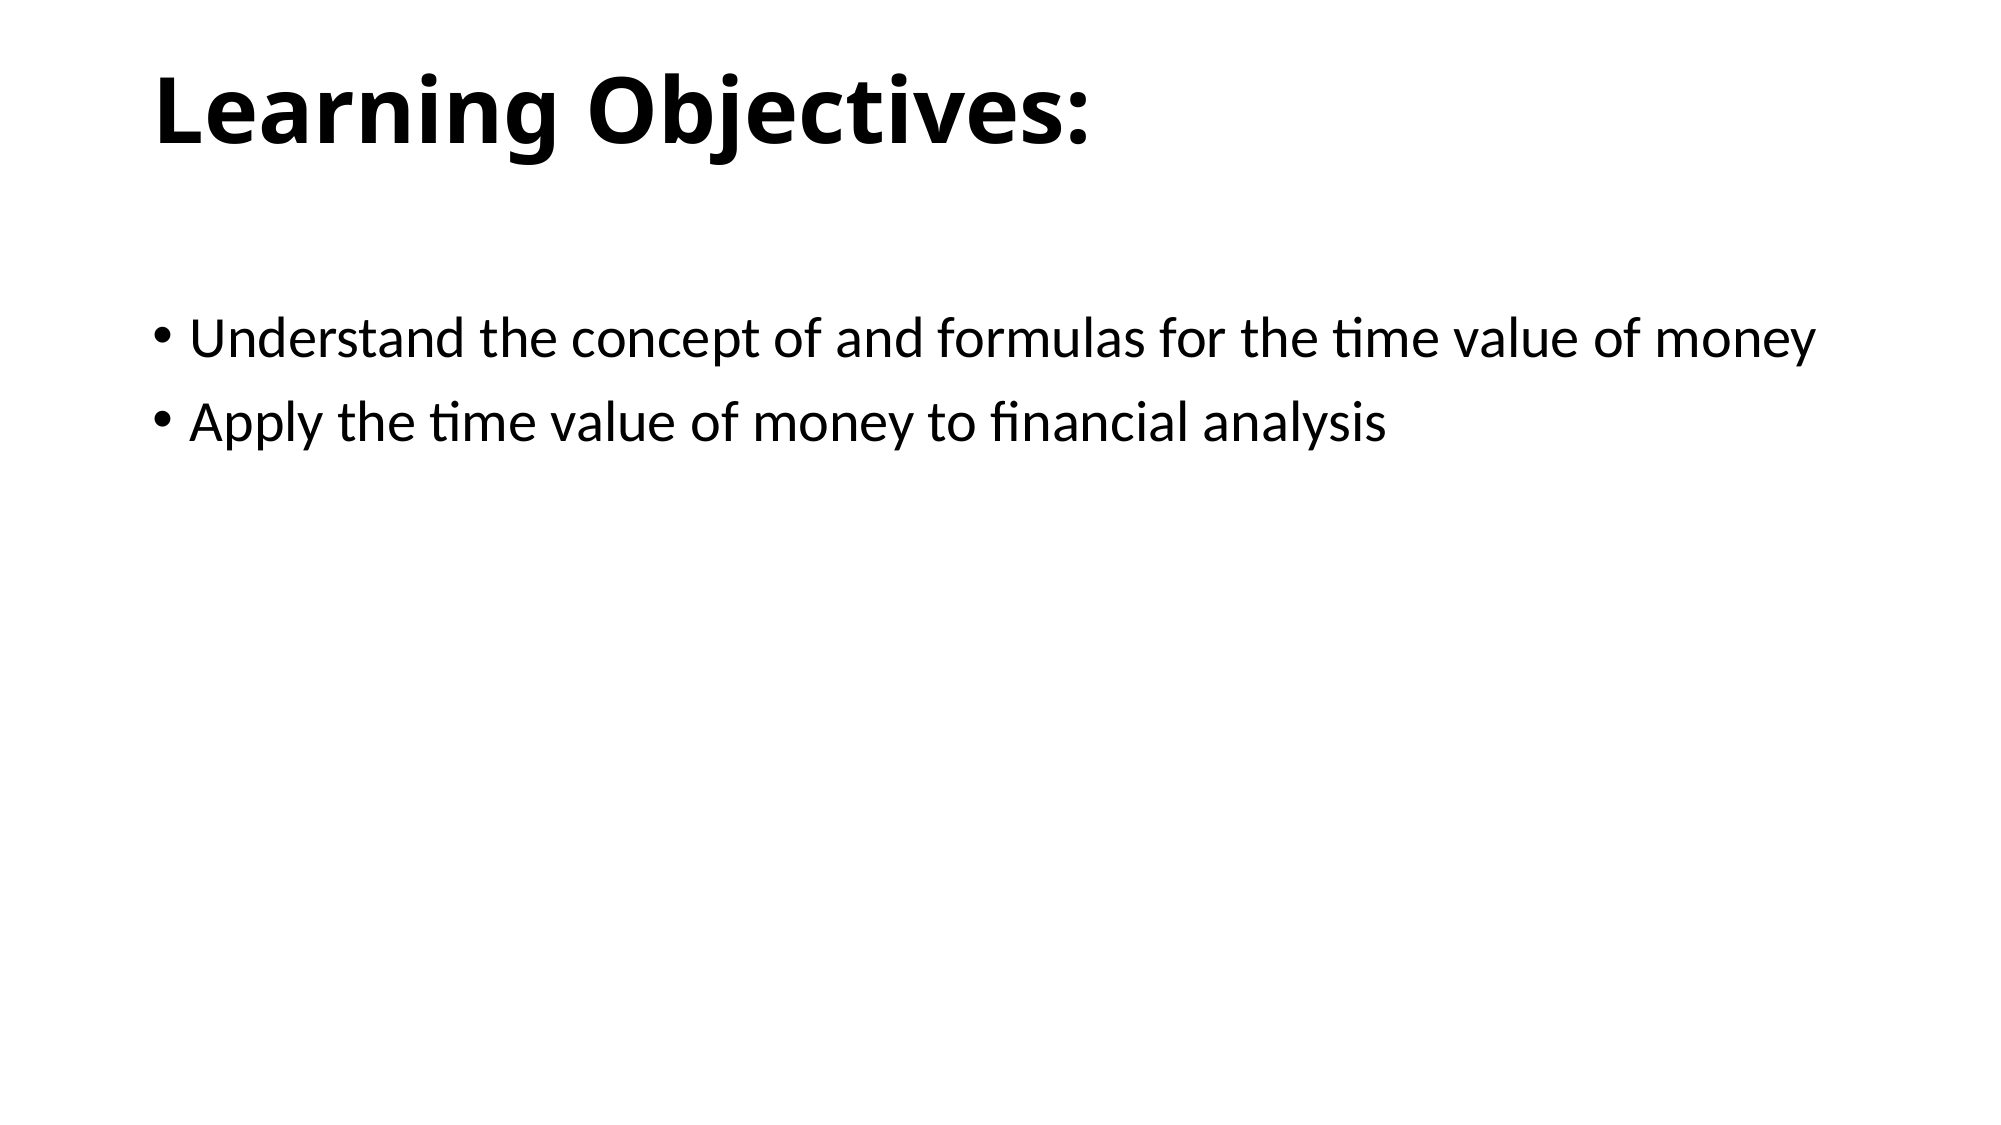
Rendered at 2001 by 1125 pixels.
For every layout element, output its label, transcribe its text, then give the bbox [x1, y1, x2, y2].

title Learning Objectives: [137, 59, 1863, 278]
list Understand the concept of and formulas for the time value of money Apply the time value of money to financial analysis [137, 299, 1863, 1014]
